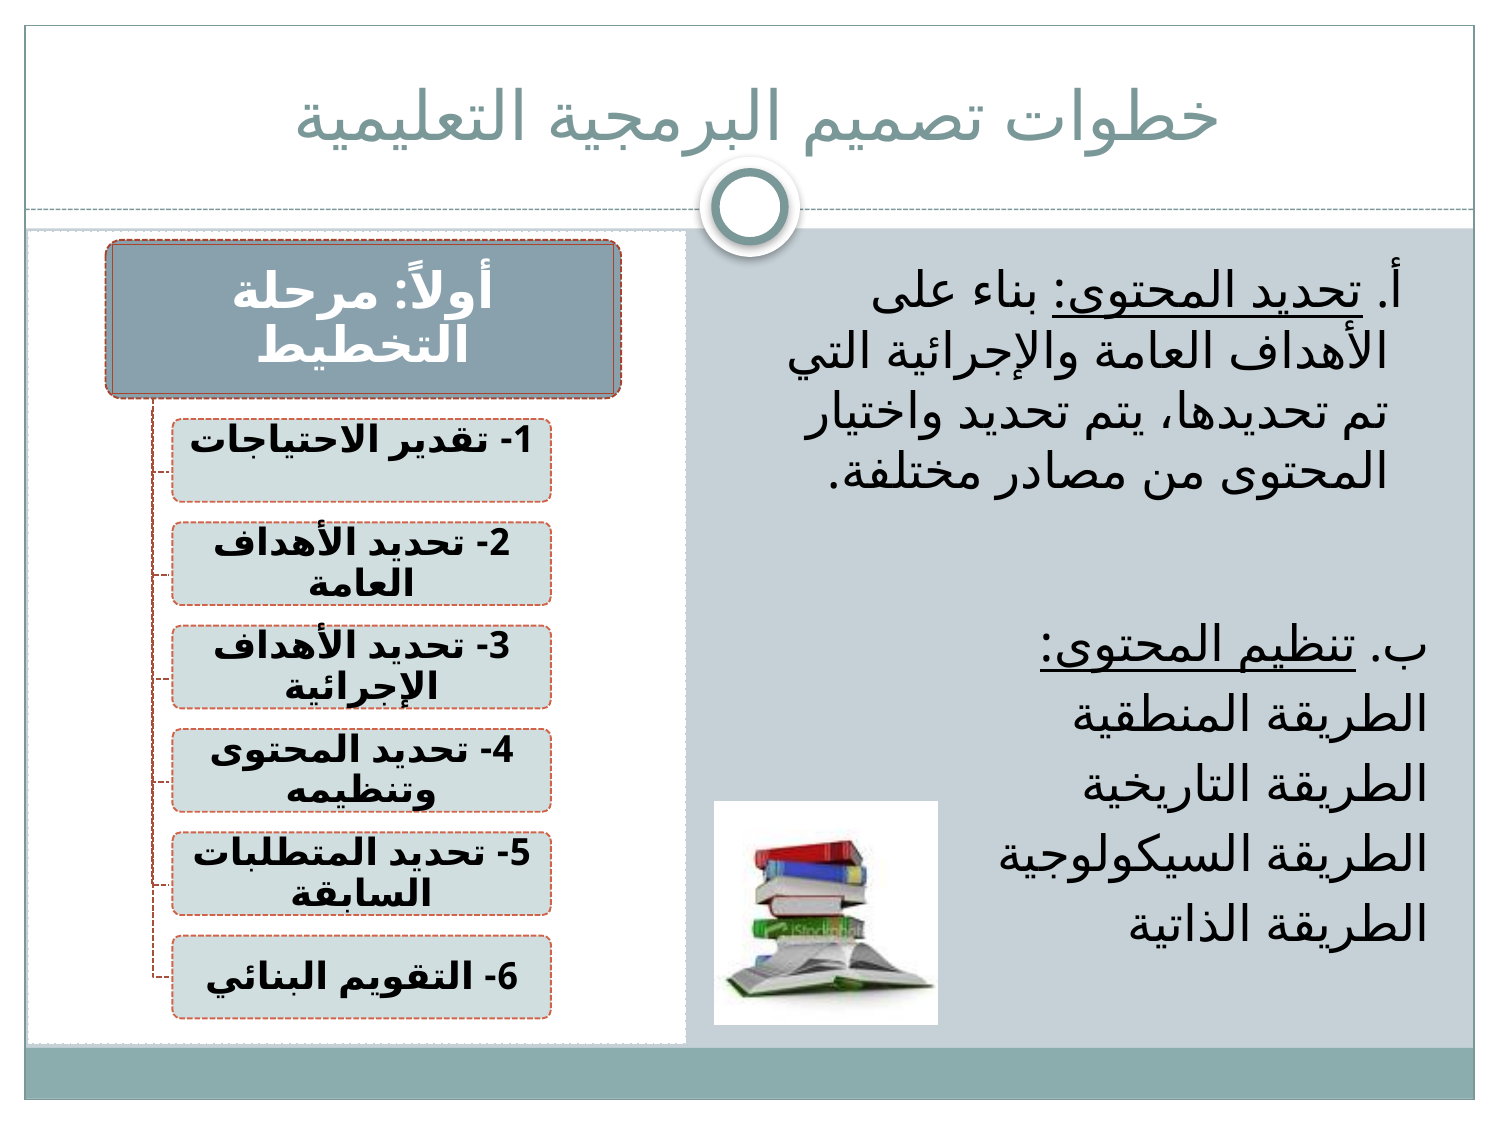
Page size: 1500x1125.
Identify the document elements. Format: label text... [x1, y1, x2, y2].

text_box [156, 493, 167, 746]
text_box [172, 728, 552, 812]
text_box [172, 625, 552, 709]
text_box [105, 239, 622, 399]
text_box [172, 418, 552, 502]
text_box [172, 522, 552, 606]
text_box [153, 412, 165, 473]
text_box [155, 453, 166, 673]
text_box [172, 935, 552, 1019]
title خطوات تصميم البرمجية التعليمية [49, 37, 1450, 162]
text_box [154, 427, 165, 576]
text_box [172, 832, 552, 916]
text_box [151, 410, 168, 886]
text_box [28, 231, 686, 1044]
picture [714, 801, 938, 1025]
text_box [152, 886, 169, 978]
list أ. تحديد المحتوى: بناء على الأهداف العامة والإجرائية التي تم تحديدها، يتم تحديد واختيار المحتوى من مصادر مختلفة. ب. تنظيم المحتوى: الطريقة المنطقية الطريقة التاريخية الطريقة السيكولوجية الطريقة الذاتية [761, 250, 1445, 1001]
